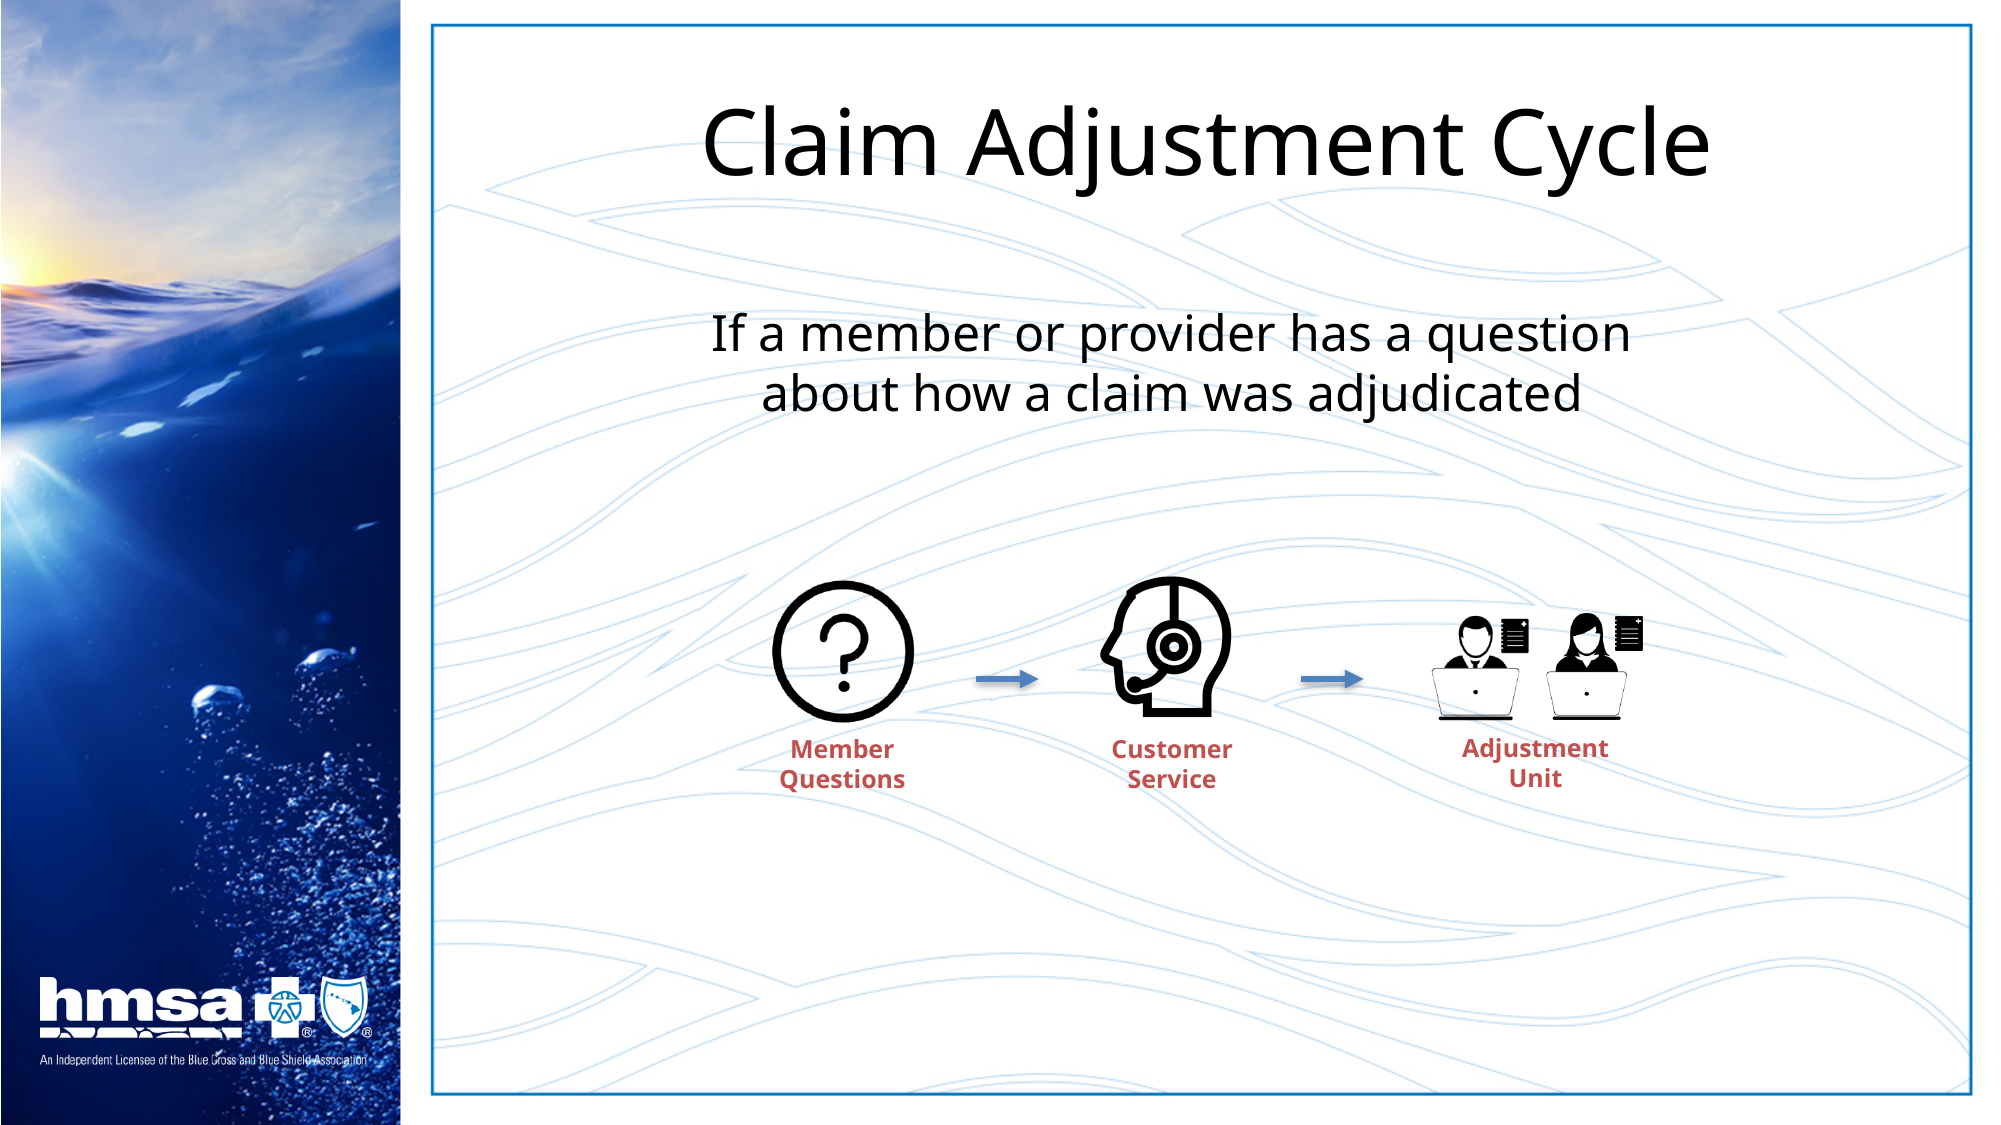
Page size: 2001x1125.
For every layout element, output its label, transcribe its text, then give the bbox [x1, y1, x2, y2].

picture [1, 0, 1999, 1125]
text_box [1422, 603, 1655, 771]
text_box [1050, 570, 1294, 772]
title Claim Adjustment Cycle [476, 45, 1939, 233]
text_box If a member or provider has a question about how a claim was adjudicated [687, 294, 1658, 430]
text_box Member Questions [721, 725, 964, 801]
